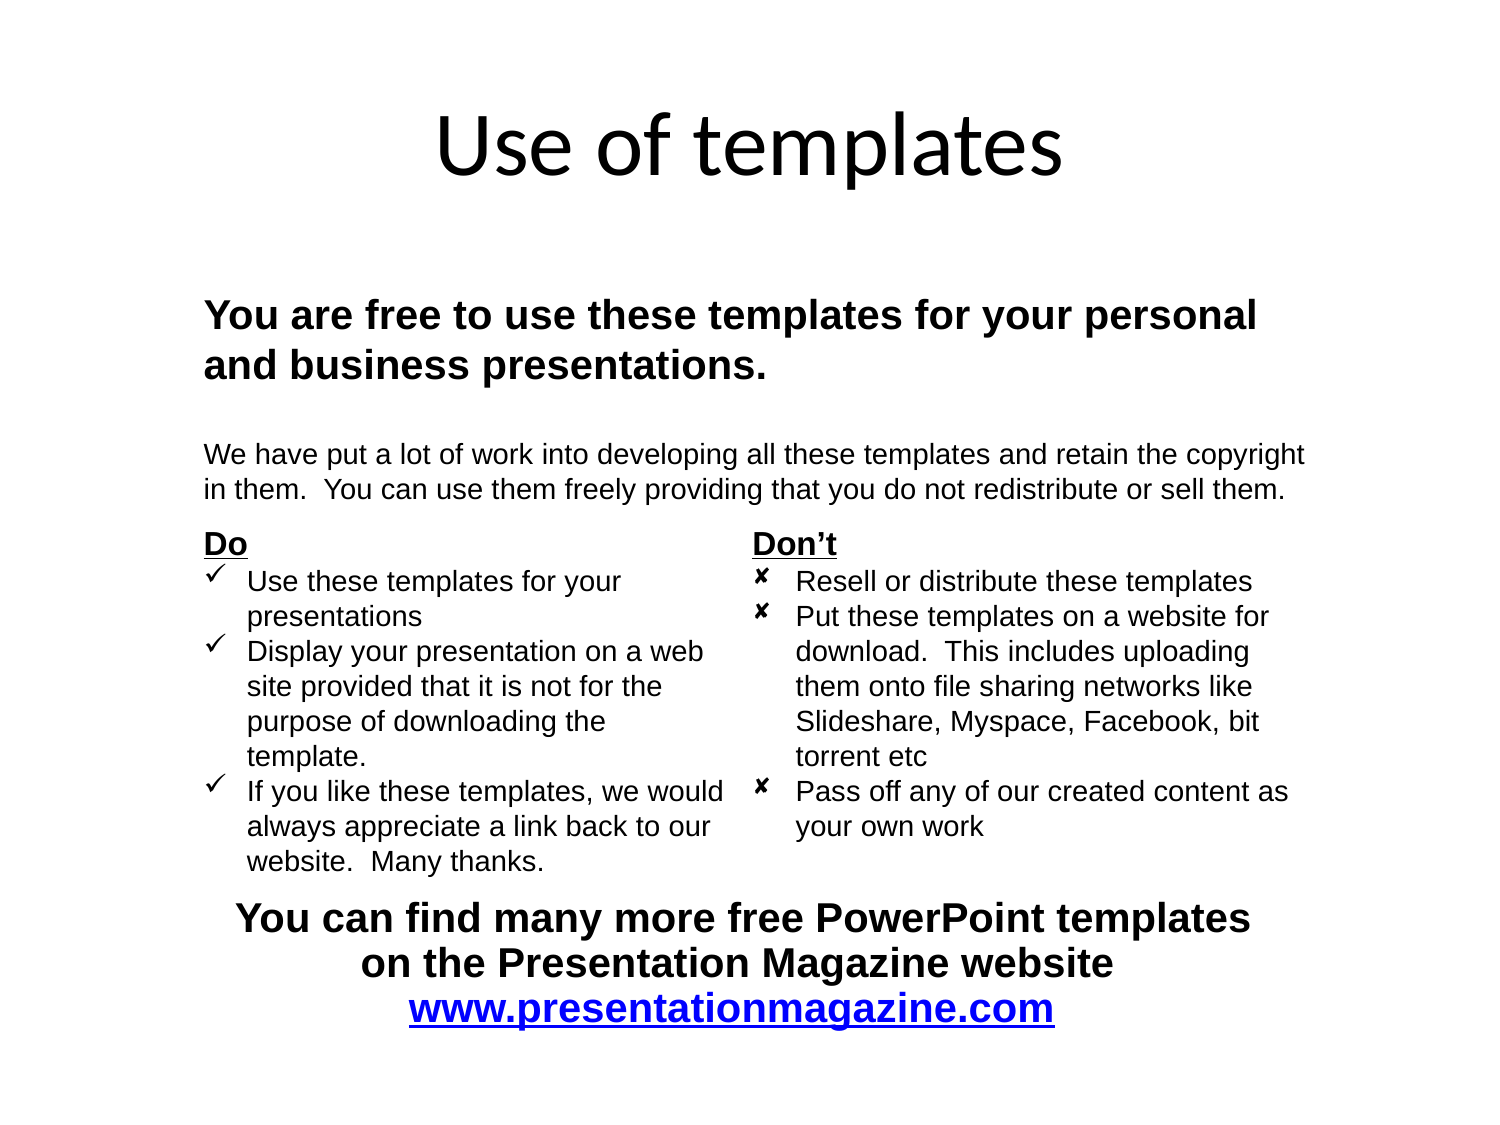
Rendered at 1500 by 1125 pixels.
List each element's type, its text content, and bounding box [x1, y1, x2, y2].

title Use of templates [75, 45, 1425, 233]
text_box [88, 208, 1436, 1083]
text_box Do Use these templates for your presentations Display your presentation on a web site provided that it is not for the purpose of downloading the template. If you like these templates, we would always appreciate a link back to our website. Many thanks. [188, 515, 749, 889]
text_box Don’t Resell or distribute these templates Put these templates on a website for download. This includes uploading them onto file sharing networks like Slideshare, Myspace, Facebook, bit torrent etc Pass off any of our created content as your own work [737, 515, 1335, 850]
text_box We have put a lot of work into developing all these templates and retain the copyright in them. You can use them freely providing that you do not redistribute or sell them. [188, 427, 1325, 513]
text_box You are free to use these templates for your personal and business presentations. [188, 280, 1329, 396]
text_box You can find many more free PowerPoint templates on the Presentation Magazine website www.presentationmagazine.com [118, 889, 1294, 1040]
